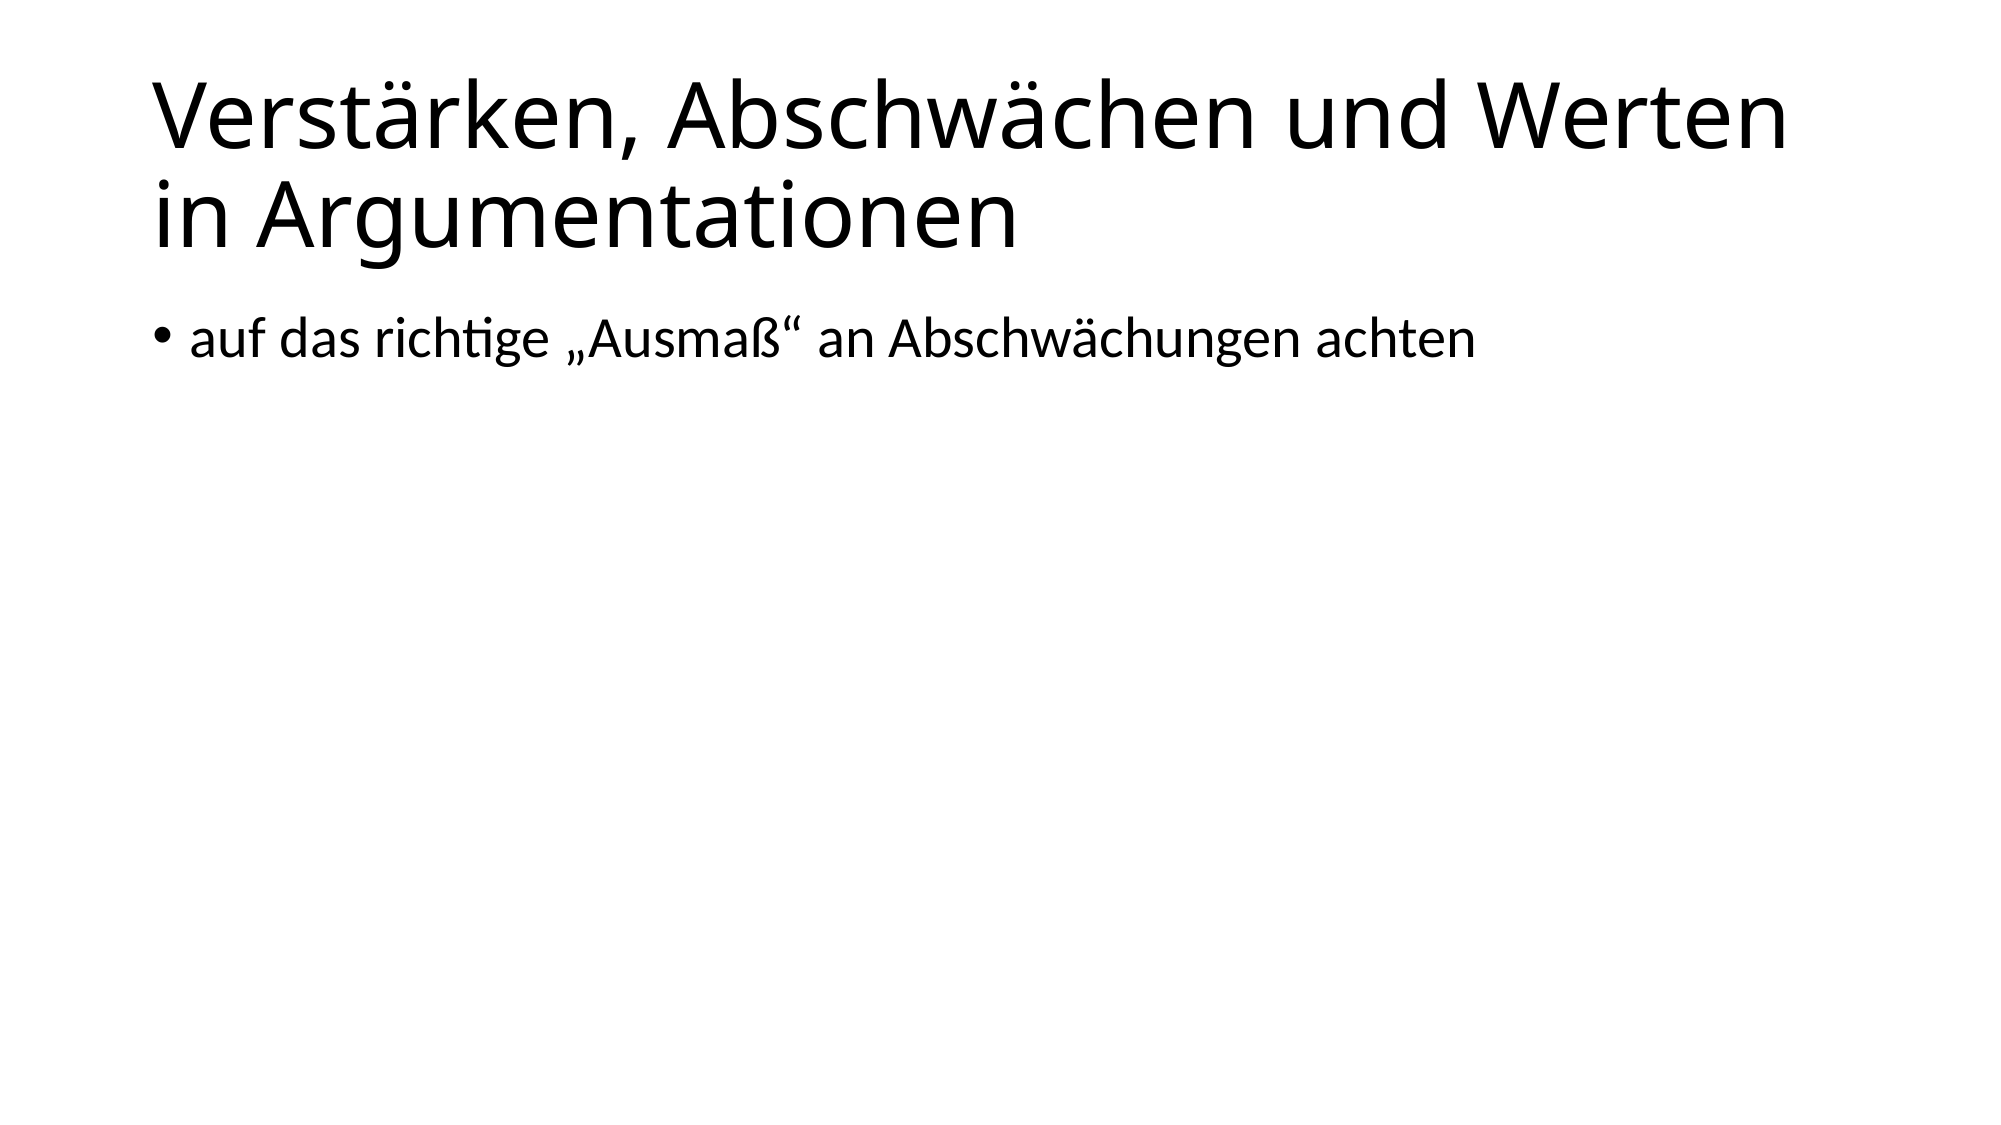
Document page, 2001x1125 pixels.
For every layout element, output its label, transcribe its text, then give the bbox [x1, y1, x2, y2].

title Verstärken, Abschwächen und Werten in Argumentationen [137, 59, 1863, 278]
list auf das richtige „Ausmaß“ an Abschwächungen achten [137, 299, 1863, 1014]
